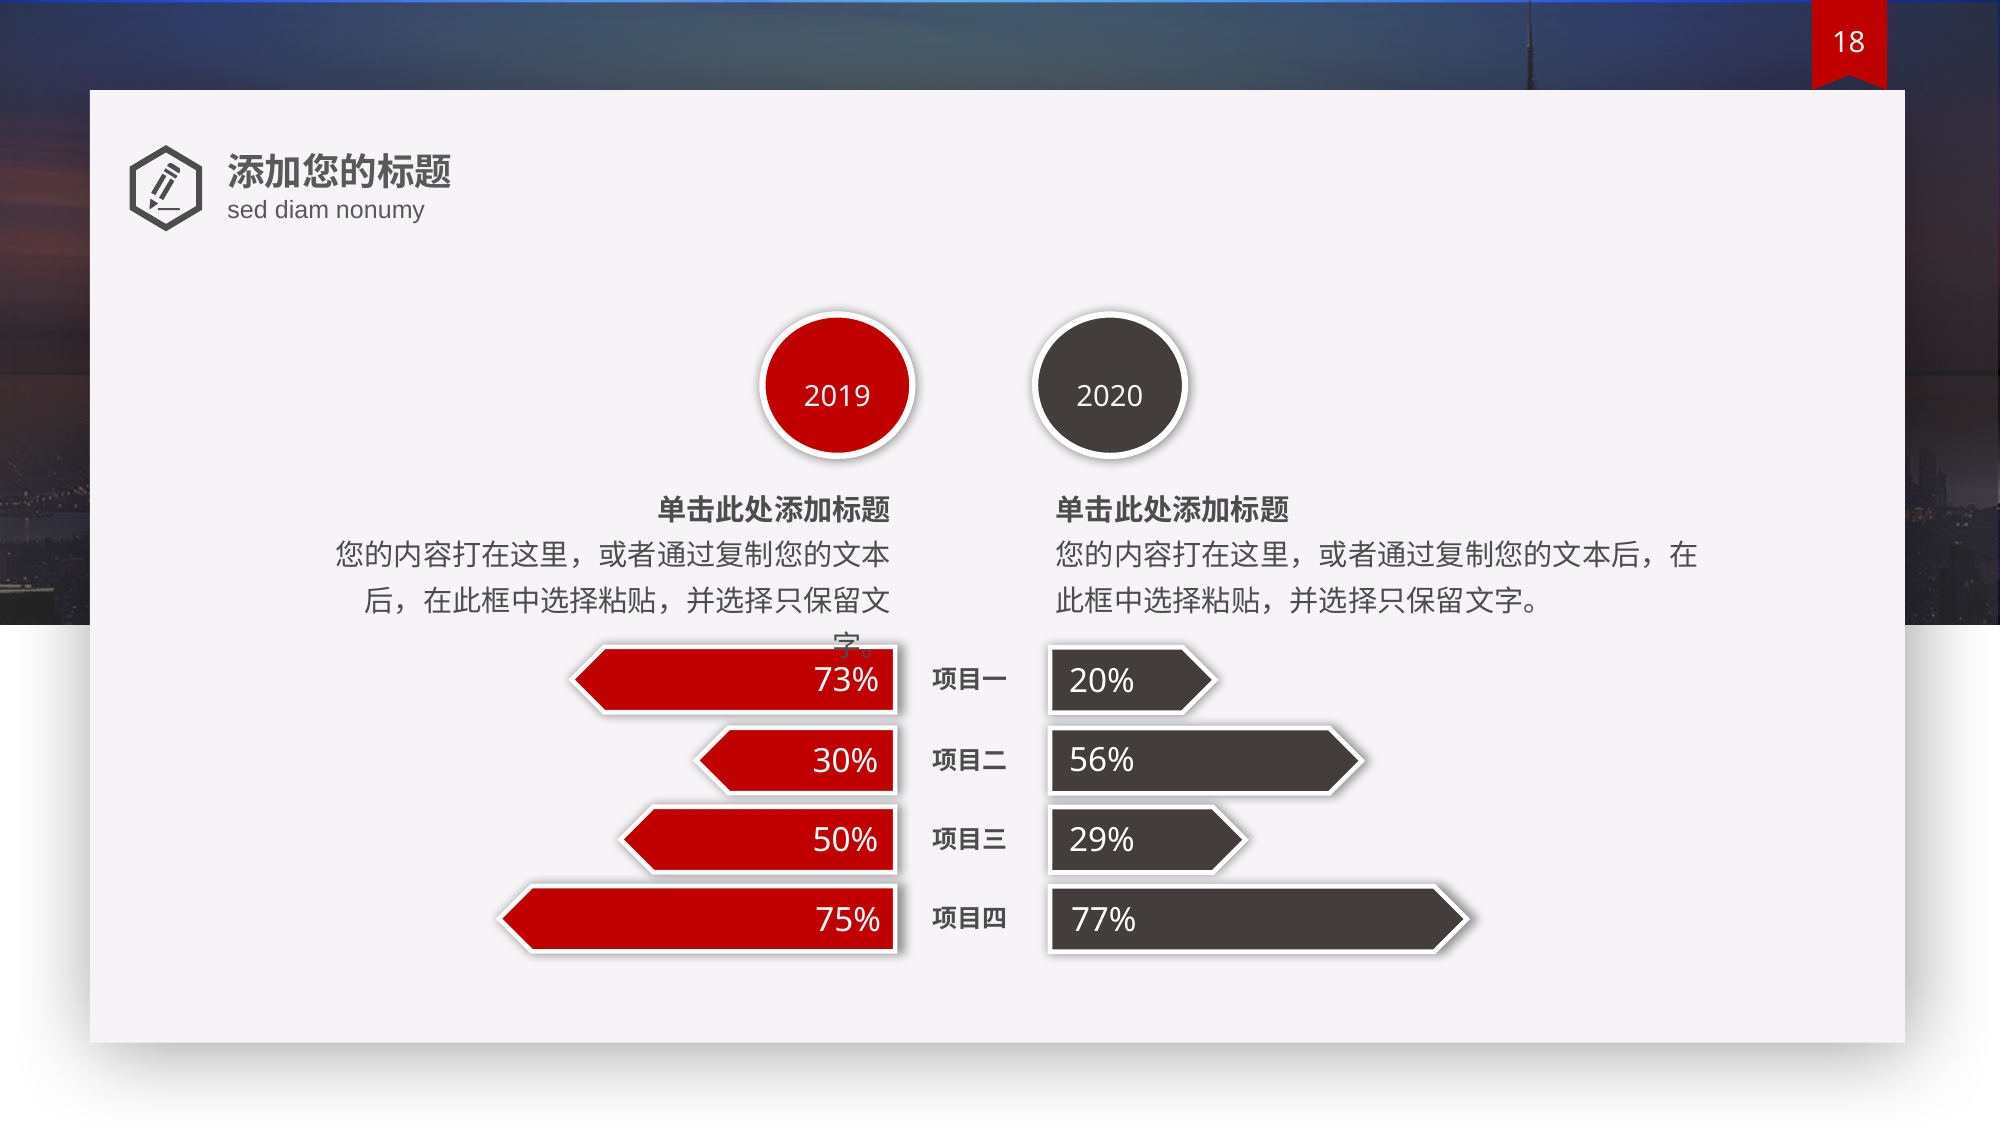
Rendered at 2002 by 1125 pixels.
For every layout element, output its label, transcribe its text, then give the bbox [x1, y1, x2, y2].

text_box 73% [802, 666, 891, 704]
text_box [129, 140, 470, 232]
text_box 75% [804, 892, 893, 944]
text_box 项目四 [921, 897, 1020, 939]
text_box 单击此处添加标题 您的内容打在这里，或者通过复制您的文本后，在此框中选择粘贴，并选择只保留文字。 [315, 477, 897, 666]
text_box [1050, 727, 1362, 794]
text_box 30% [801, 733, 890, 785]
text_box 29% [1057, 812, 1147, 864]
text_box 项目三 [921, 817, 1020, 859]
text_box [696, 727, 896, 794]
text_box 77% [1059, 892, 1148, 944]
text_box 单击此处添加标题 您的内容打在这里，或者通过复制您的文本后，在此框中选择粘贴，并选择只保留文字。 [1050, 478, 1722, 620]
text_box 项目二 [921, 738, 1020, 780]
picture [1888, 0, 2000, 625]
text_box 项目一 [921, 658, 1020, 700]
text_box [1050, 807, 1246, 873]
text_box 50% [801, 812, 890, 864]
text_box 20% [1057, 653, 1147, 705]
text_box [620, 806, 896, 873]
text_box [571, 666, 896, 713]
text_box [1050, 647, 1216, 713]
text_box 2020 [1035, 314, 1186, 456]
text_box [499, 885, 896, 952]
text_box 2019 [762, 314, 913, 456]
text_box 56% [1057, 732, 1147, 785]
text_box [1050, 886, 1467, 952]
